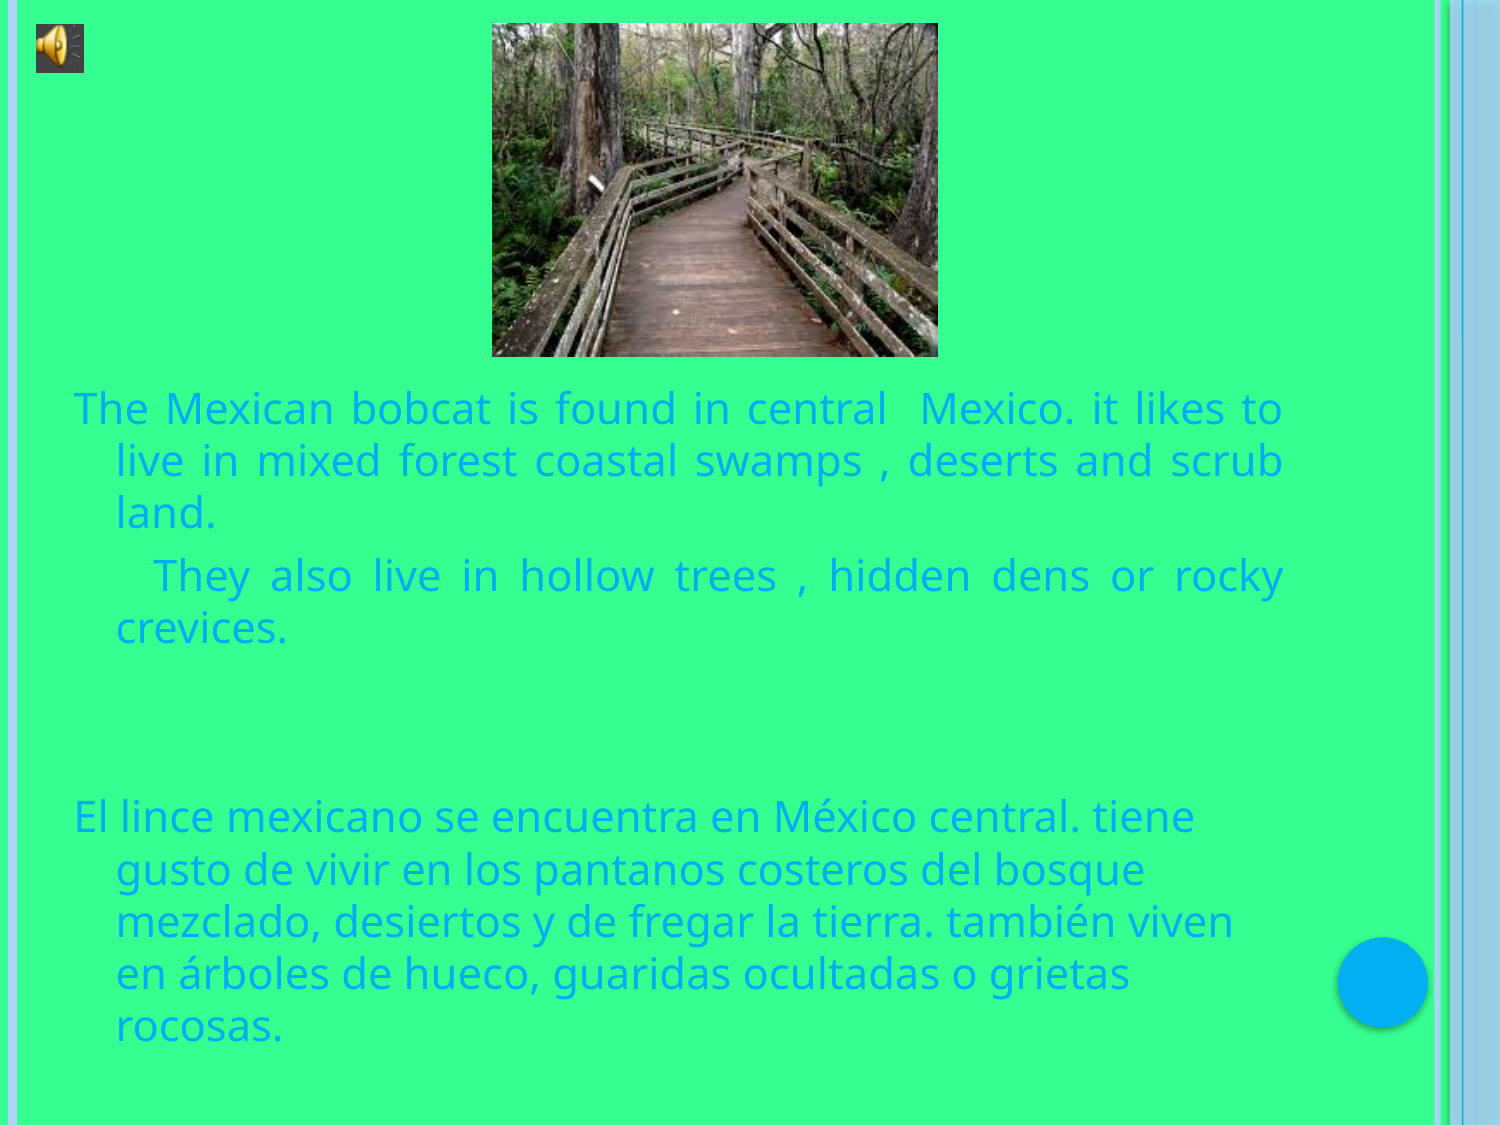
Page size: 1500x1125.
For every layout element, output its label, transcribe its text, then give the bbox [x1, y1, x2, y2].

list The Mexican bobcat is found in central Mexico. it likes to live in mixed forest coastal swamps , deserts and scrub land. They also live in hollow trees , hidden dens or rocky crevices. El lince mexicano se encuentra en México central. tiene gusto de vivir en los pantanos costeros del bosque mezclado, desiertos y de fregar la tierra. también viven en árboles de hueco, guaridas ocultadas o grietas rocosas. [58, 58, 1300, 1062]
picture [491, 22, 938, 358]
picture [34, 22, 86, 74]
